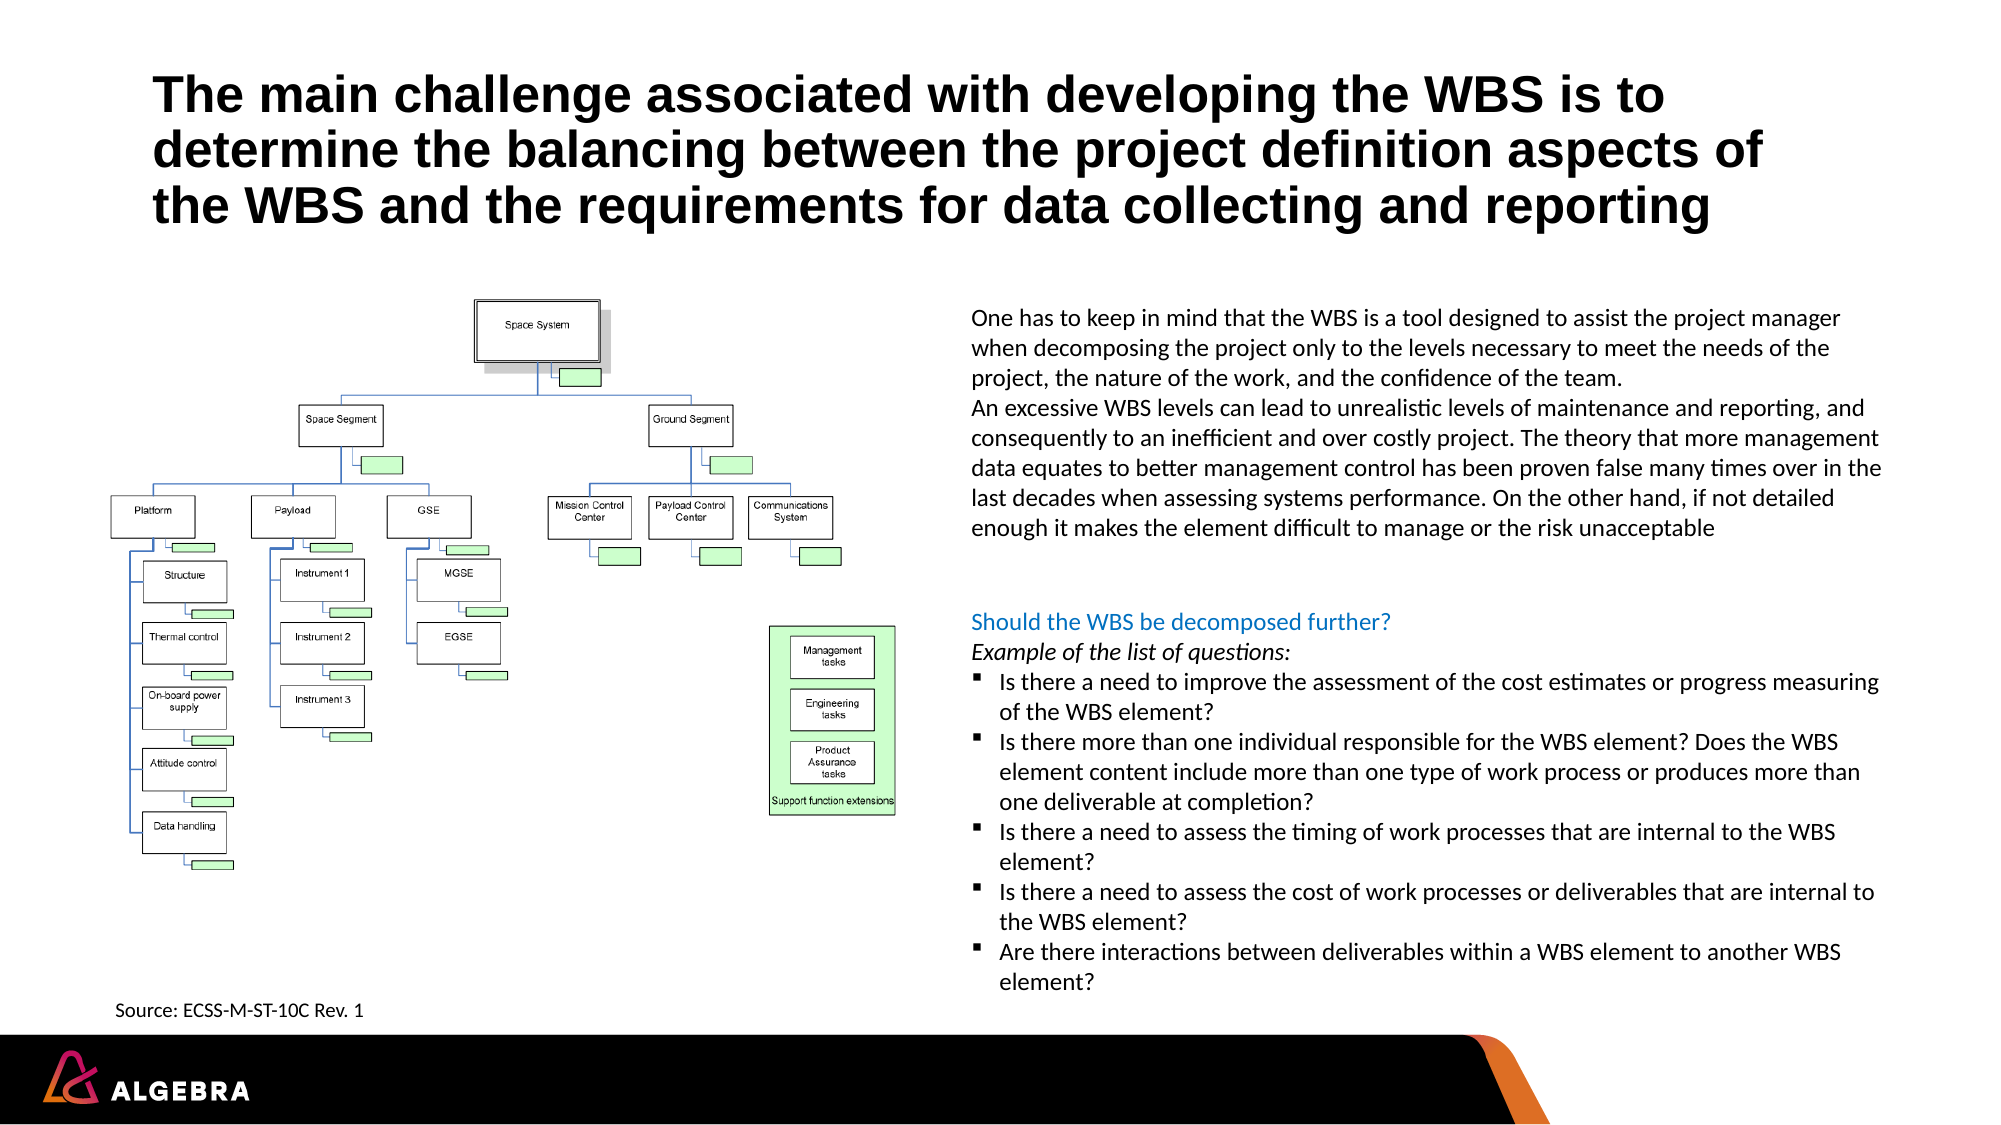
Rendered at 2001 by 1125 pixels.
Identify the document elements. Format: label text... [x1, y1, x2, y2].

text_box Source: ECSS-M-ST-10C Rev. 1 [100, 988, 427, 1025]
text_box One has to keep in mind that the WBS is a tool designed to assist the project manager when decomposing the project only to the levels necessary to meet the needs of the project, the nature of the work, and the confidence of the team. An excessive WBS levels can lead to unrealistic levels of maintenance and reporting, and consequently to an inefficient and over costly project. The theory that more management data equates to better management control has been proven false many times over in the last decades when assessing systems performance. On the other hand, if not detailed enough it makes the element difficult to manage or the risk unacceptable [955, 293, 1900, 563]
title The main challenge associated with developing the WBS is to determine the balancing between the project definition aspects of the WBS and the requirements for data collecting and reporting [137, 59, 1863, 278]
picture [0, 1034, 1733, 1125]
picture [100, 295, 911, 886]
text_box Should the WBS be decomposed further? Example of the list of questions: Is there a need to improve the assessment of the cost estimates or progress measuring of the WBS element? Is there more than one individual responsible for the WBS element? Does the WBS element content include more than one type of work process or produces more than one deliverable at completion? Is there a need to assess the timing of work processes that are internal to the WBS element? Is there a need to assess the cost of work processes or deliverables that are internal to the WBS element? Are there interactions between deliverables within a WBS element to another WBS element? [955, 597, 1900, 1025]
